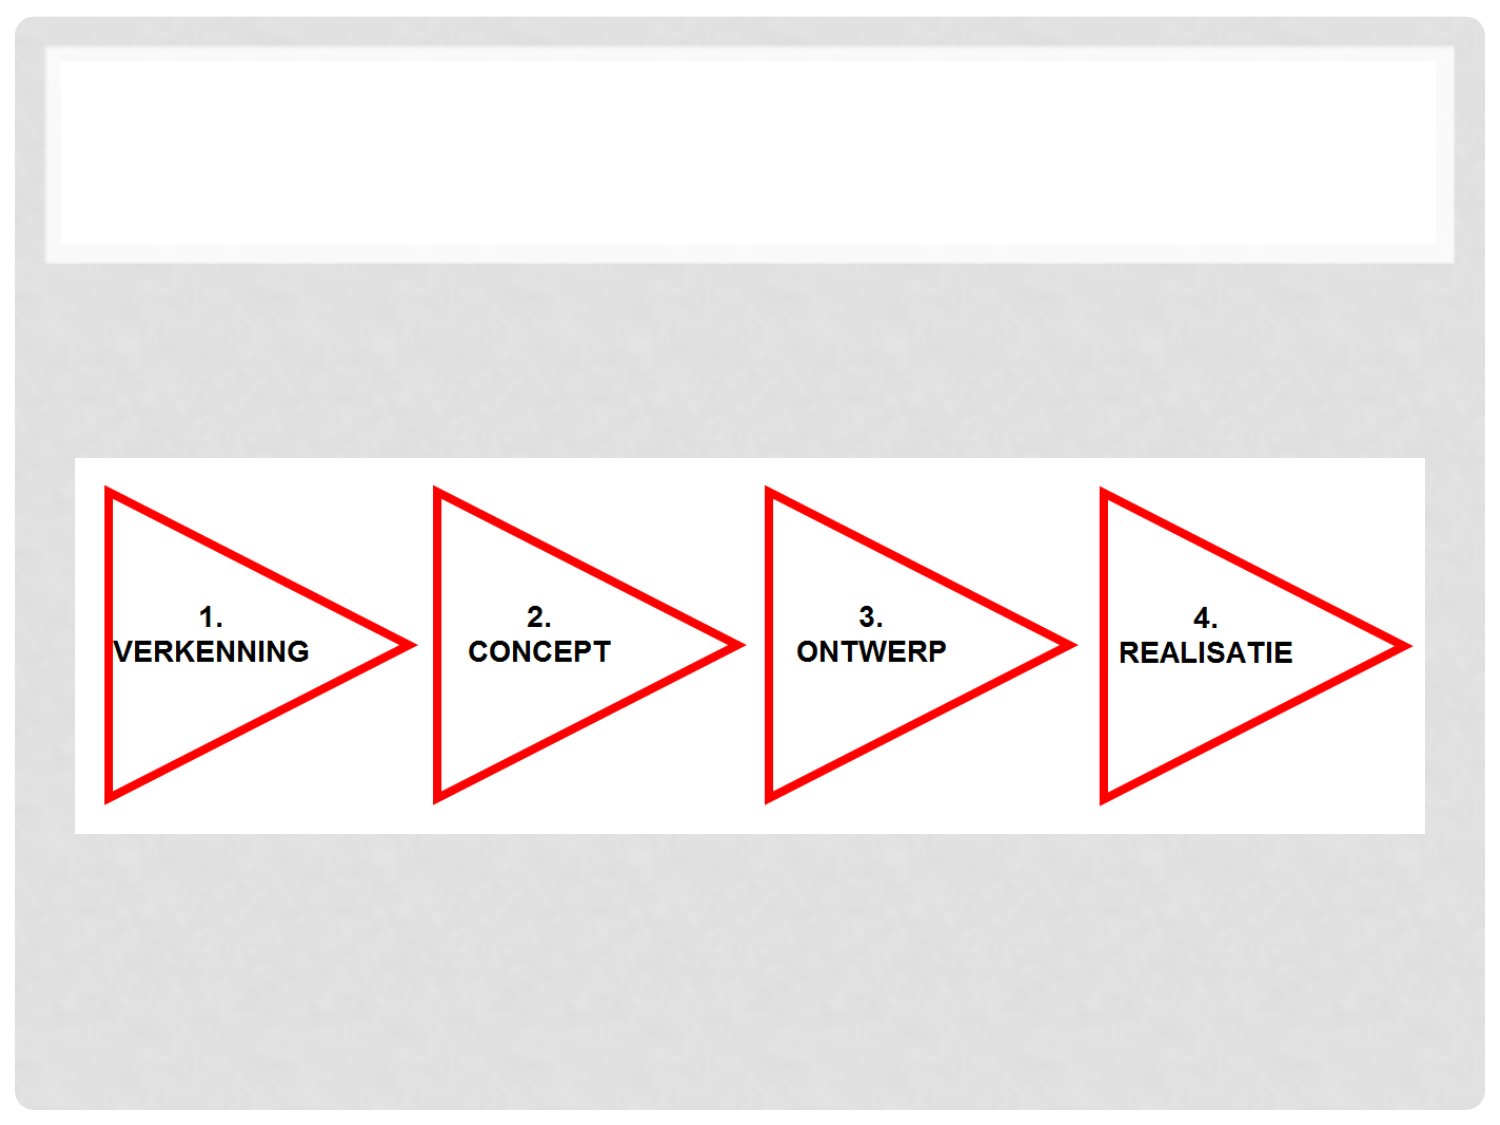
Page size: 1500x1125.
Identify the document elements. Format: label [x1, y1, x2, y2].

list [74, 458, 1426, 834]
